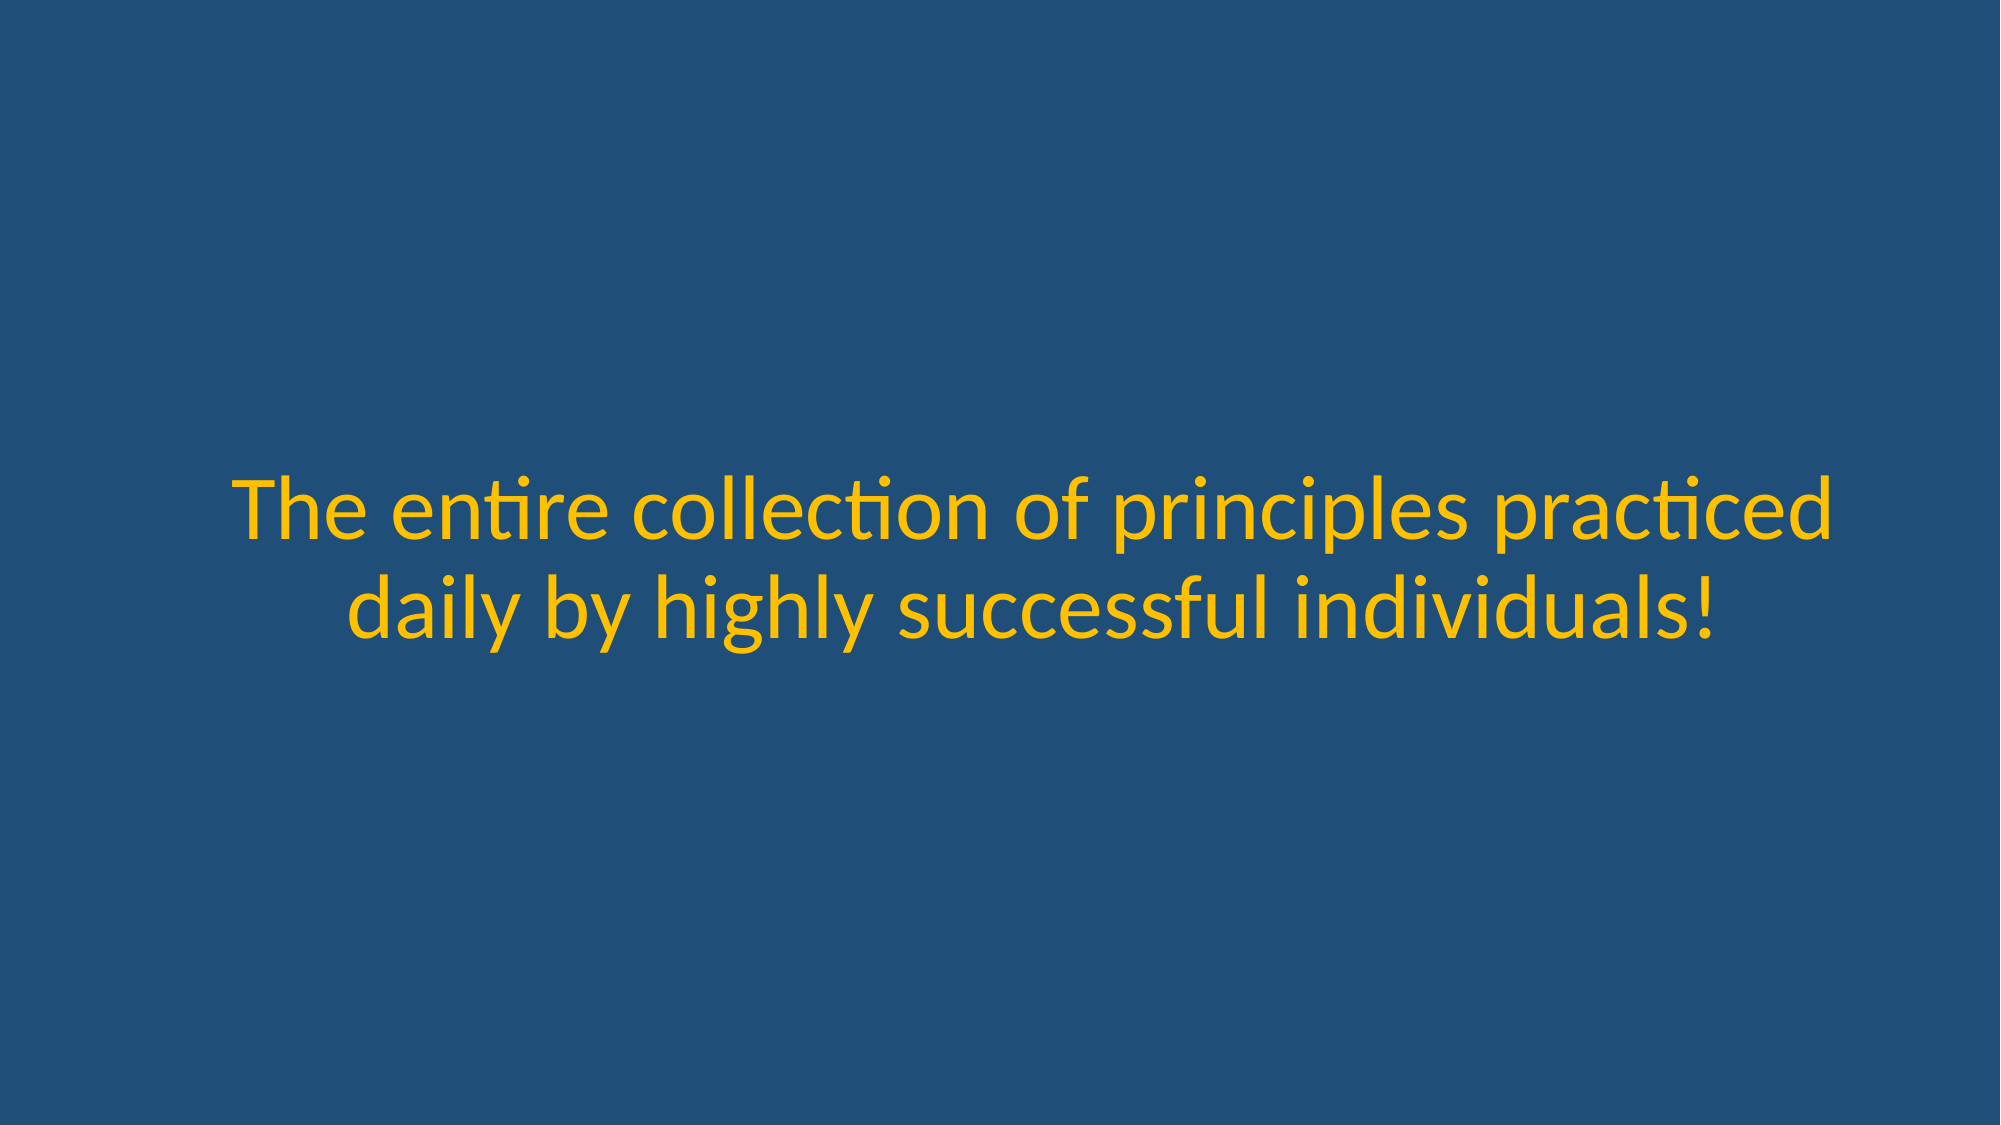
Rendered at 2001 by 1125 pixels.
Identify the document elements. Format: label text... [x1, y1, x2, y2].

list The entire collection of principles practiced daily by highly successful individuals! [171, 452, 1897, 822]
